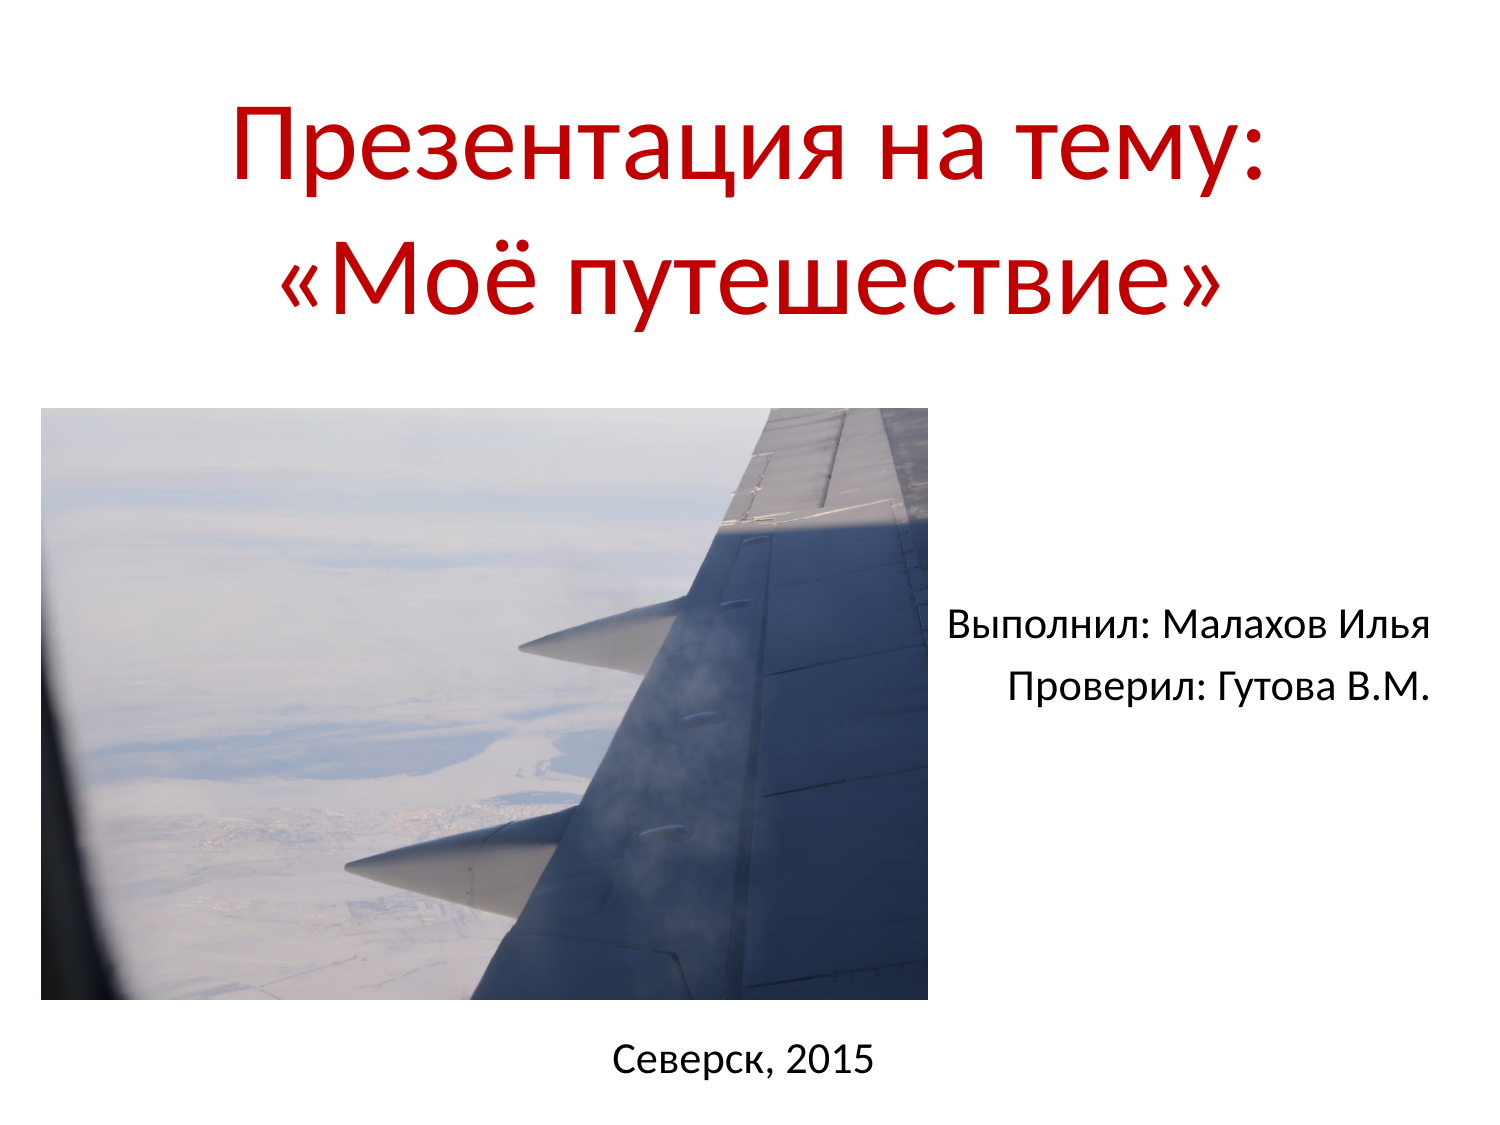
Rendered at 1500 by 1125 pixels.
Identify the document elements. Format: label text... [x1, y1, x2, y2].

picture [40, 408, 928, 1000]
title Презентация на тему: «Моё путешествие» [112, 19, 1388, 386]
subtitle Выполнил: Малахов Илья Проверил: Гутова В.М. Северск, 2015 [41, 586, 1447, 1094]
